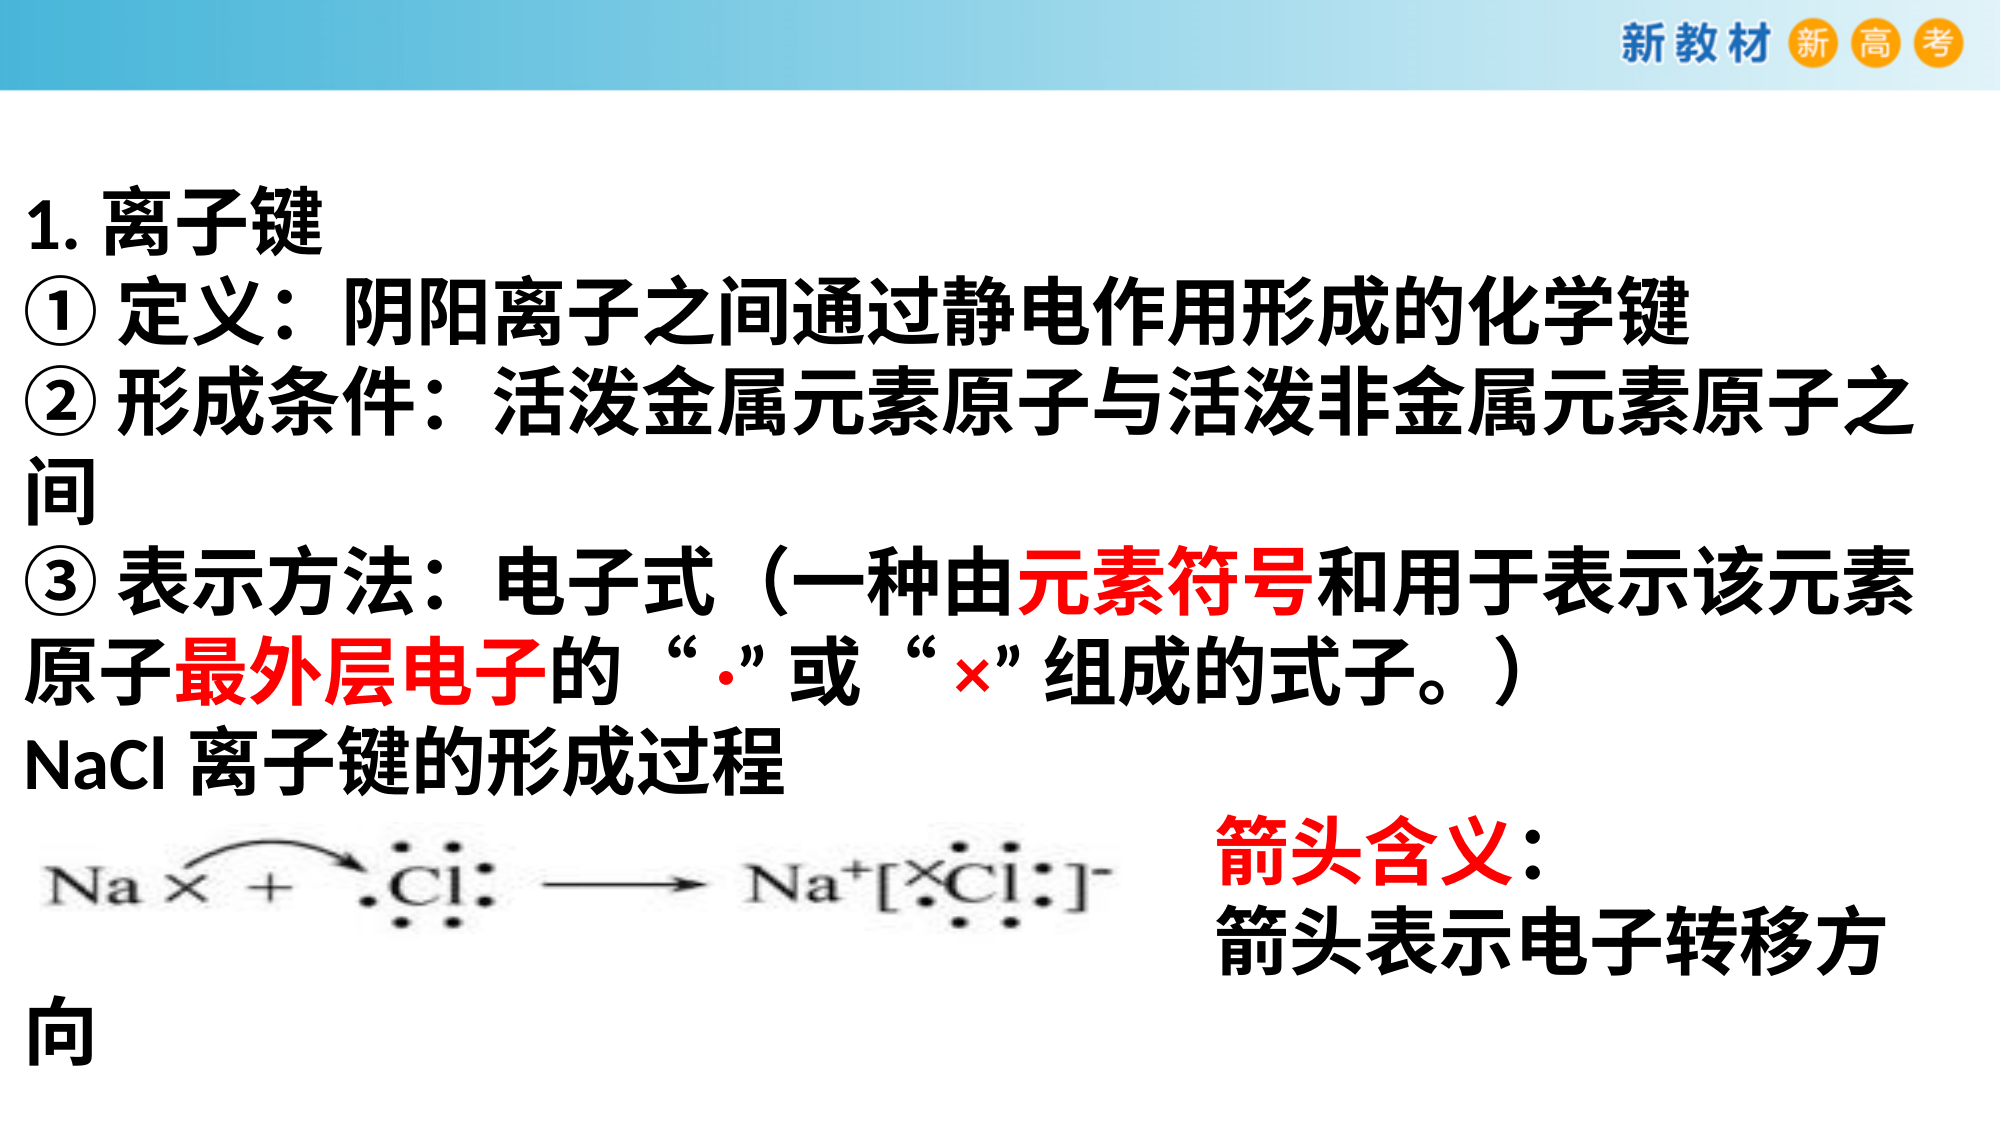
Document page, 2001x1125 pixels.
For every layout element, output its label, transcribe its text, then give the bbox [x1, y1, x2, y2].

picture [0, 0, 2001, 1125]
picture [38, 822, 1138, 947]
text_box 1.离子键 ①定义：阴阳离子之间通过静电作用形成的化学键 ②形成条件：活泼金属元素原子与活泼非金属元素原子之间 ③表示方法：电子式（一种由元素符号和用于表示该元素原子最外层电子的“·”或“×”组成的式子。） NaCl离子键的形成过程 箭头含义： 箭头表示电子转移方向 [8, 167, 1974, 1125]
